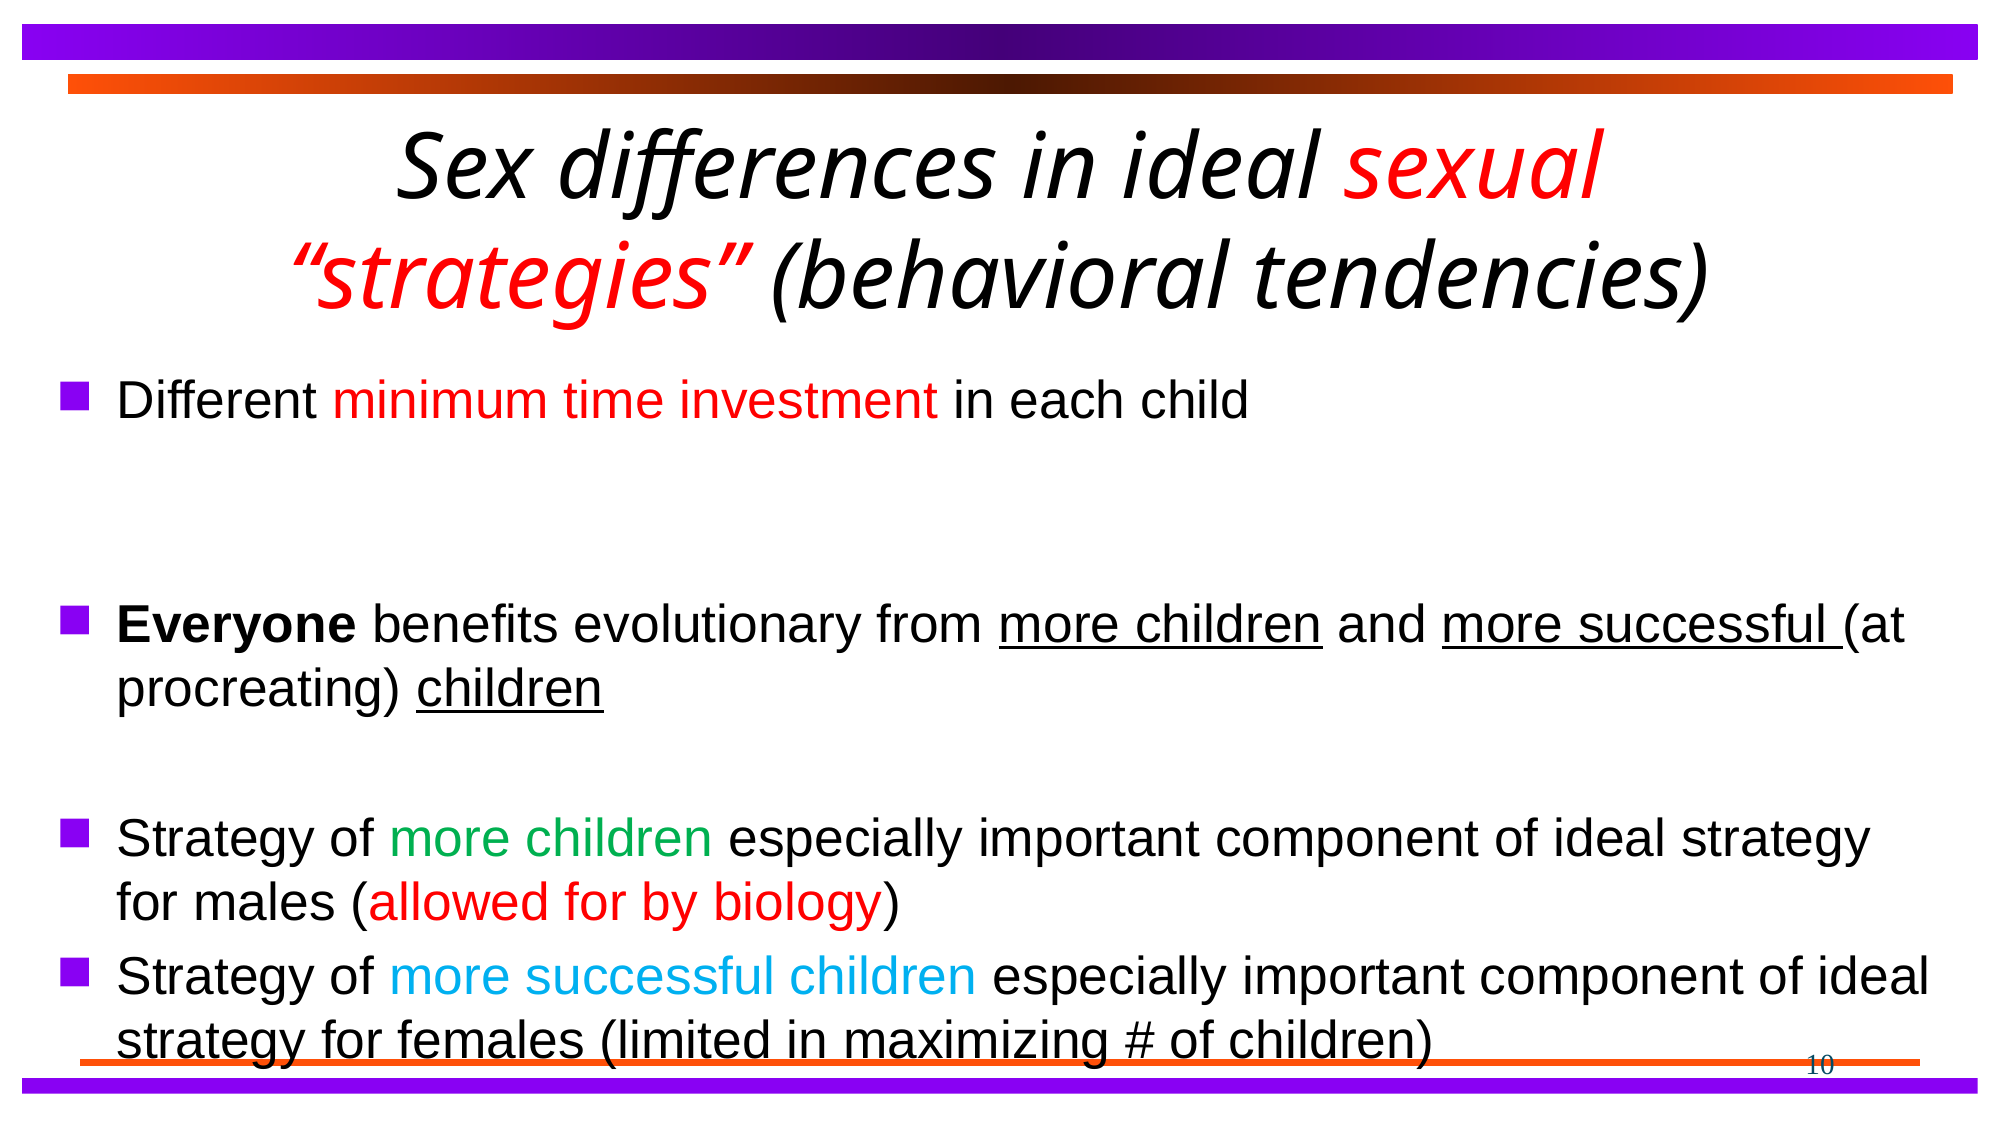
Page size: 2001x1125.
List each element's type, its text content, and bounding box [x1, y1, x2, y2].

slide_number 10 [1433, 1024, 1851, 1101]
list Different minimum time investment in each child Everyone benefits evolutionary from more children and more successful (at procreating) children Strategy of more children especially important component of ideal strategy for males (allowed for by biology) Strategy of more successful children especially important component of ideal strategy for females (limited in maximizing # of children) [48, 208, 1952, 1088]
title Sex differences in ideal sexual “strategies” (behavioral tendencies) [150, 121, 1850, 313]
